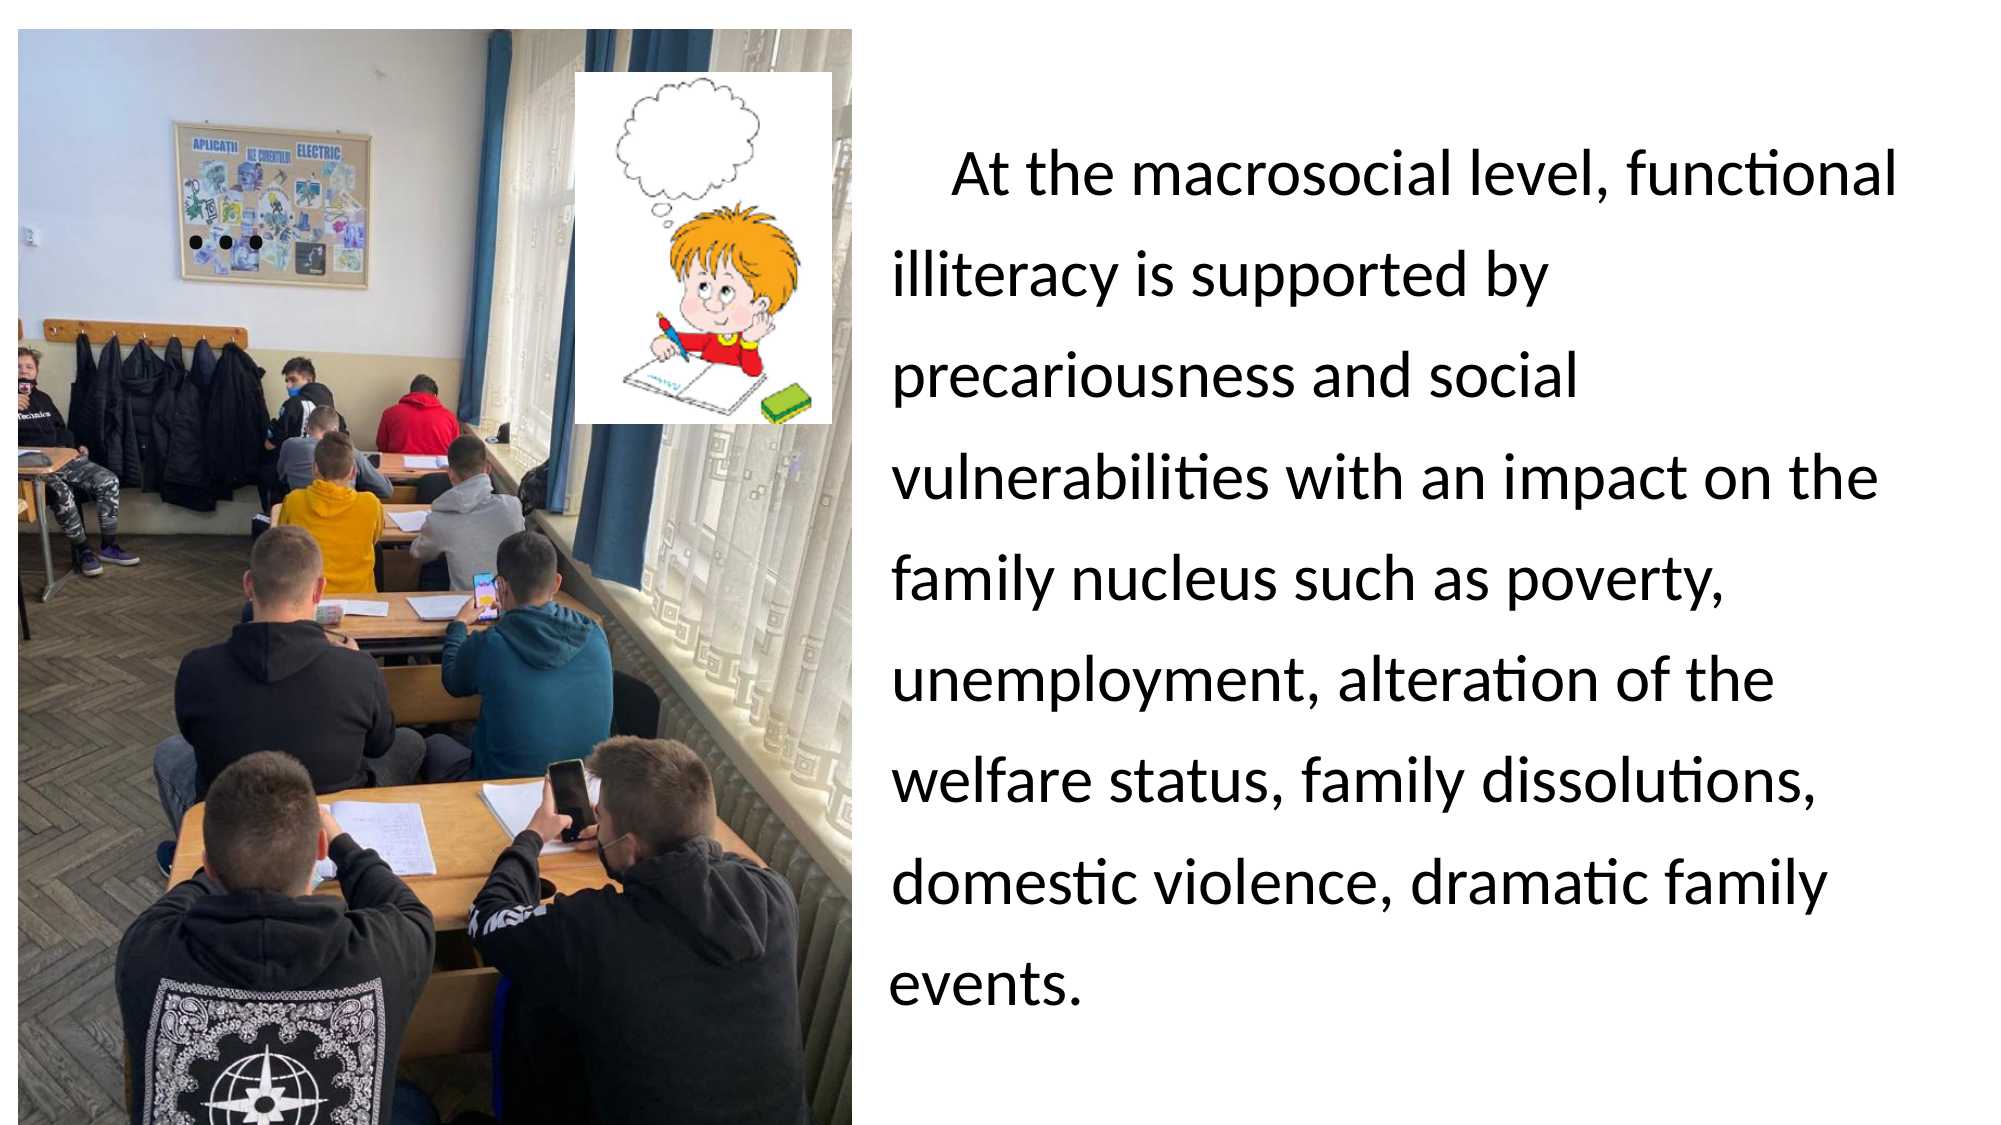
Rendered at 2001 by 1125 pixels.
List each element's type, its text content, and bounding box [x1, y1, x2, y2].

picture [17, 28, 852, 1125]
list At the macrosocial level, functional illiteracy is supported by precariousness and social vulnerabilities with an impact on the family nucleus such as poverty, unemployment, alteration of the welfare status, family dissolutions, domestic violence, dramatic family events. [856, 29, 1934, 1125]
